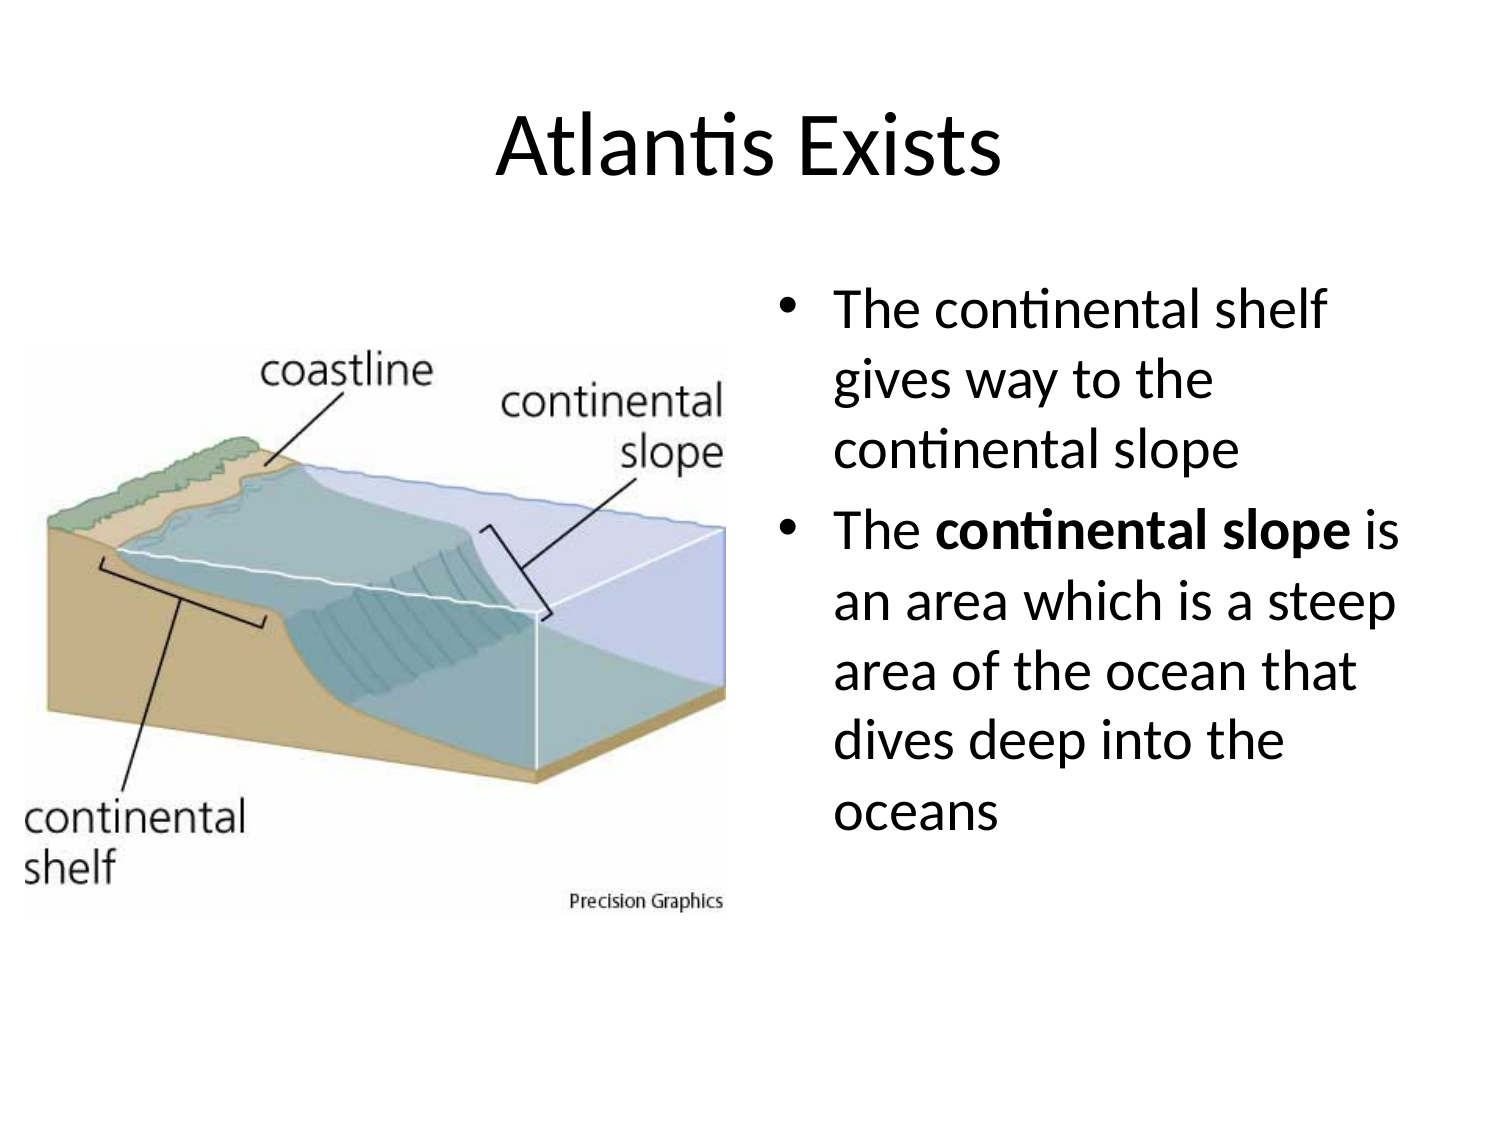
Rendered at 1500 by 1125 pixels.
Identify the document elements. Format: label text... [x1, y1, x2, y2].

title Atlantis Exists [75, 45, 1425, 233]
picture [25, 349, 726, 916]
list The continental shelf gives way to the continental slope The continental slope is an area which is a steep area of the ocean that dives deep into the oceans [762, 262, 1425, 1005]
